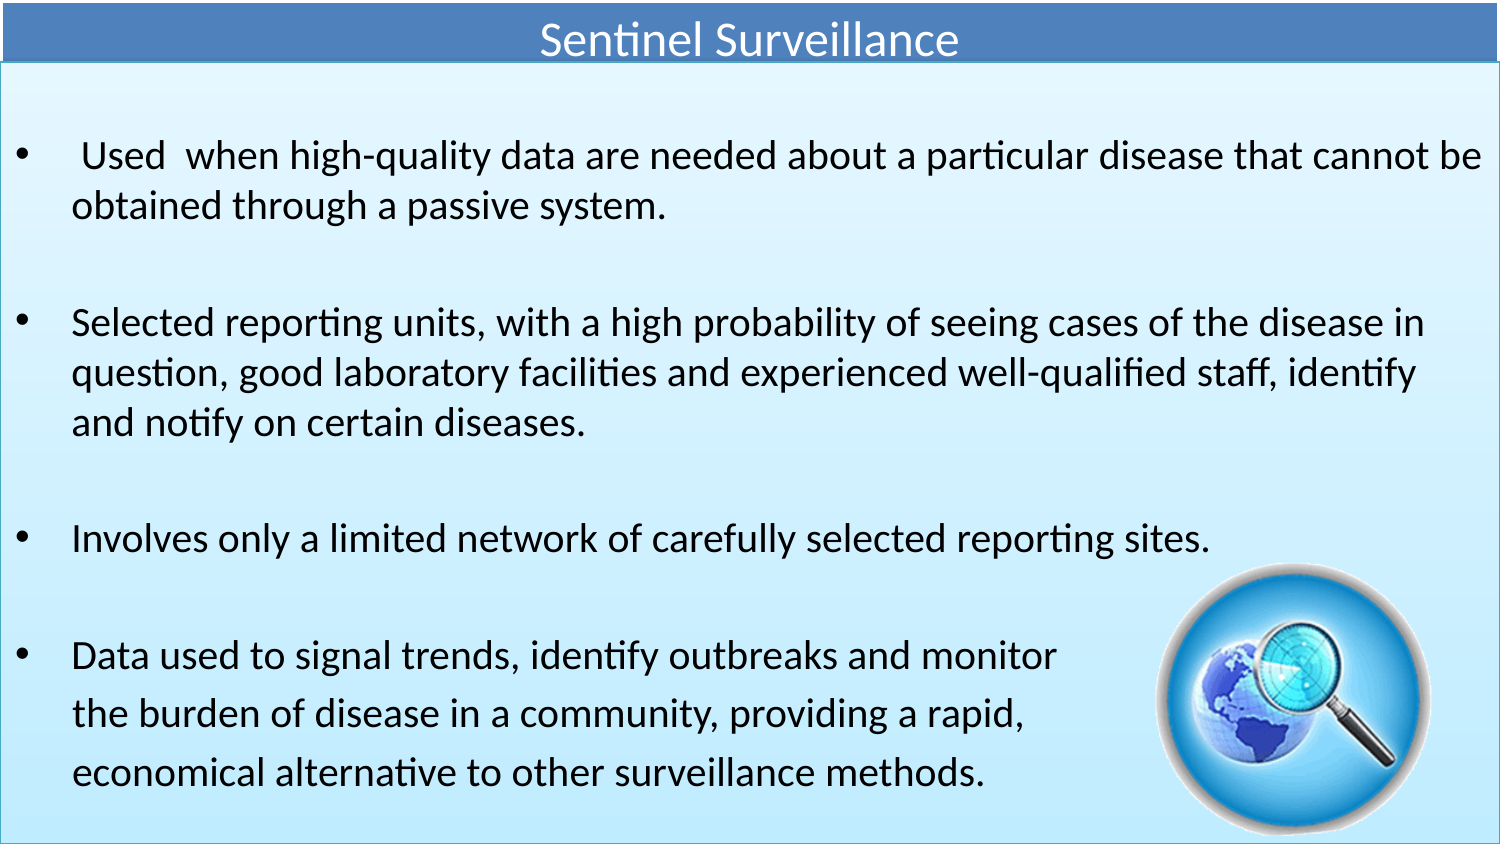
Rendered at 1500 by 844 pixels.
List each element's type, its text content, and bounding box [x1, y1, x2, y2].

picture [1087, 556, 1500, 844]
slide_number 9 [1074, 782, 1082, 827]
list Used when high-quality data are needed about a particular disease that cannot be obtained through a passive system. Selected reporting units, with a high probability of seeing cases of the disease in question, good laboratory facilities and experienced well-qualified staff, identify and notify on certain diseases. Involves only a limited network of carefully selected reporting sites. Data used to signal trends, identify outbreaks and monitor the burden of disease in a community, providing a rapid, economical alternative to other surveillance methods. [0, 61, 1500, 844]
title Sentinel Surveillance [0, 0, 1500, 60]
